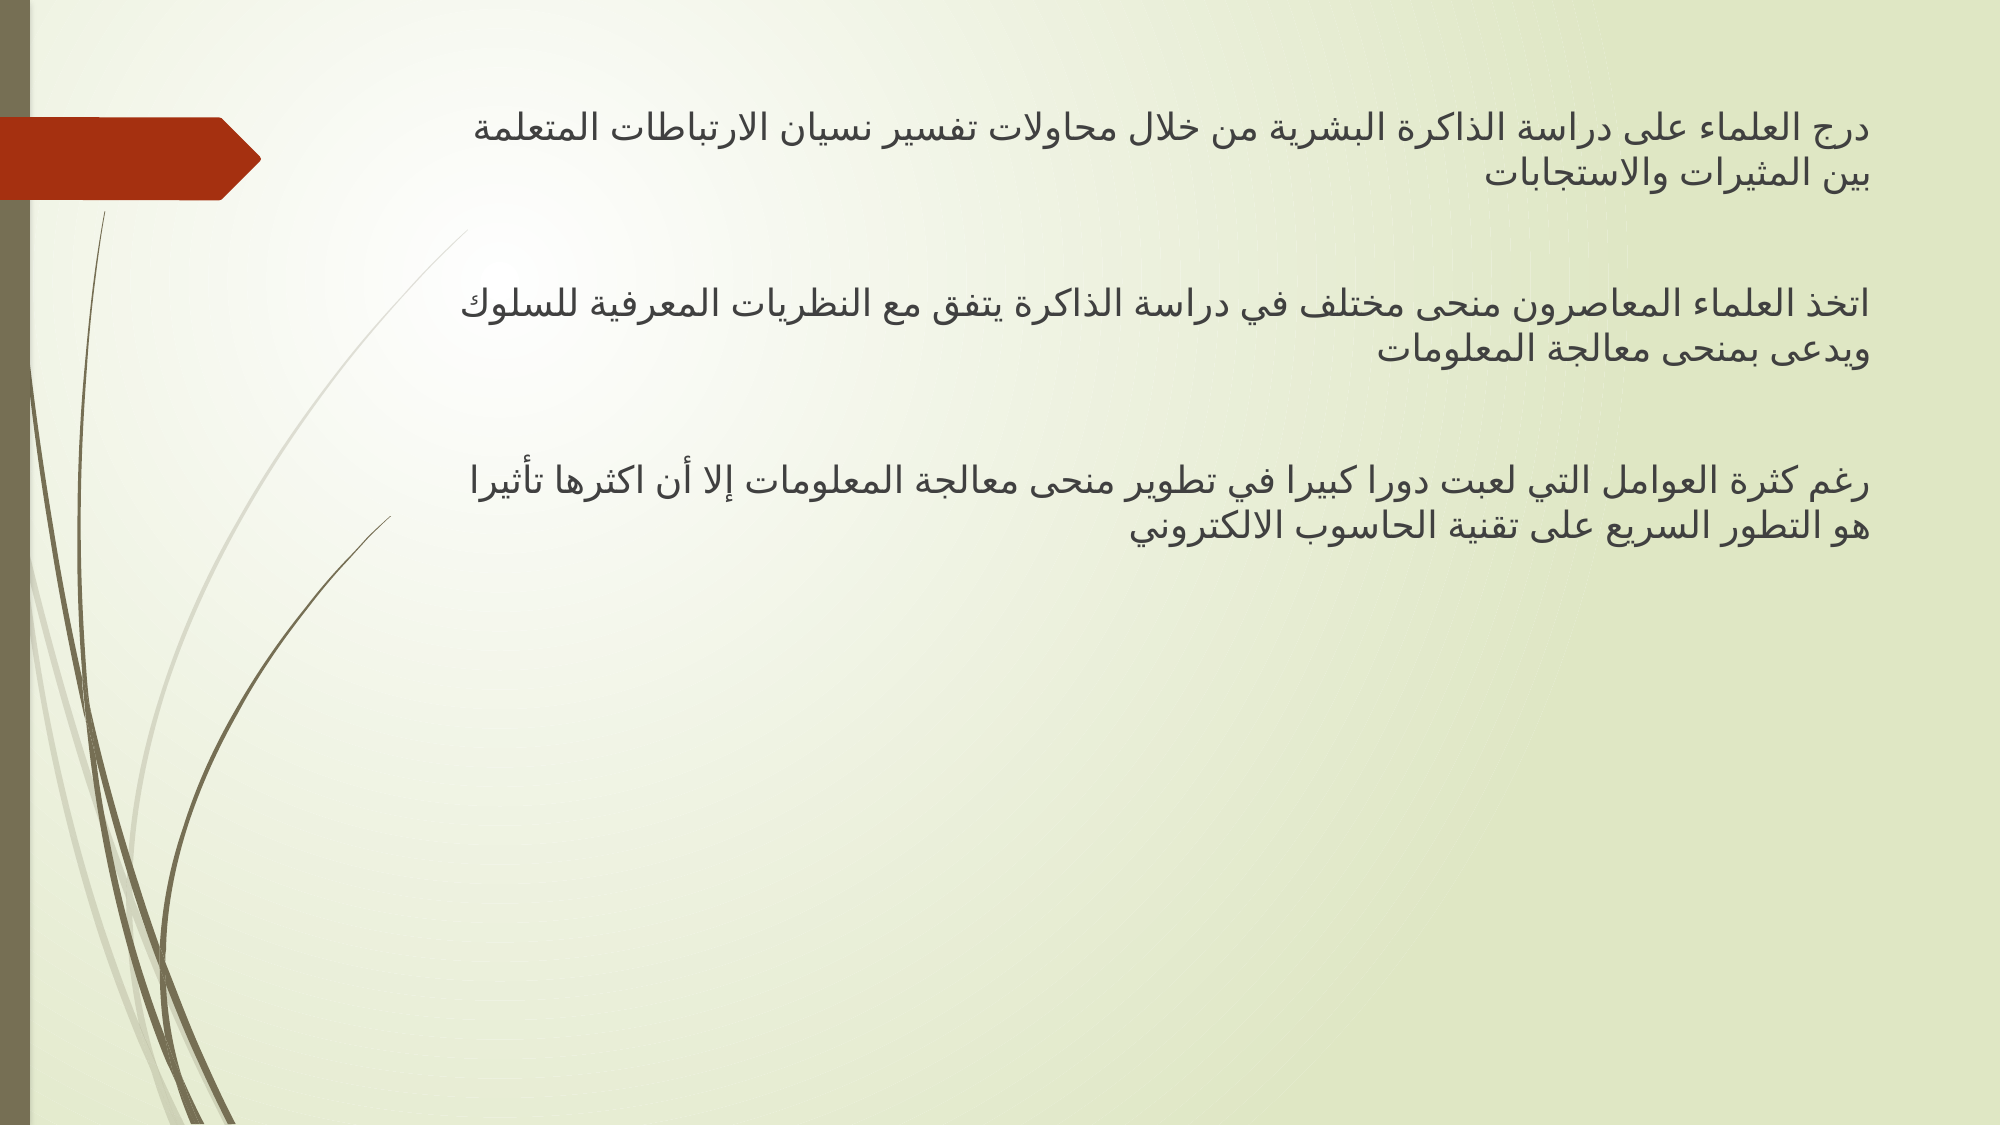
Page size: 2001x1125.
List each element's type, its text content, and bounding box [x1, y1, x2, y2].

list درج العلماء على دراسة الذاكرة البشرية من خلال محاولات تفسير نسيان الارتباطات المتعلمة بين المثيرات والاستجابات اتخذ العلماء المعاصرون منحى مختلف في دراسة الذاكرة يتفق مع النظريات المعرفية للسلوك ويدعى بمنحى معالجة المعلومات رغم كثرة العوامل التي لعبت دورا كبيرا في تطوير منحى معالجة المعلومات إلا أن اكثرها تأثيرا هو التطور السريع على تقنية الحاسوب الالكتروني [424, 94, 1888, 970]
